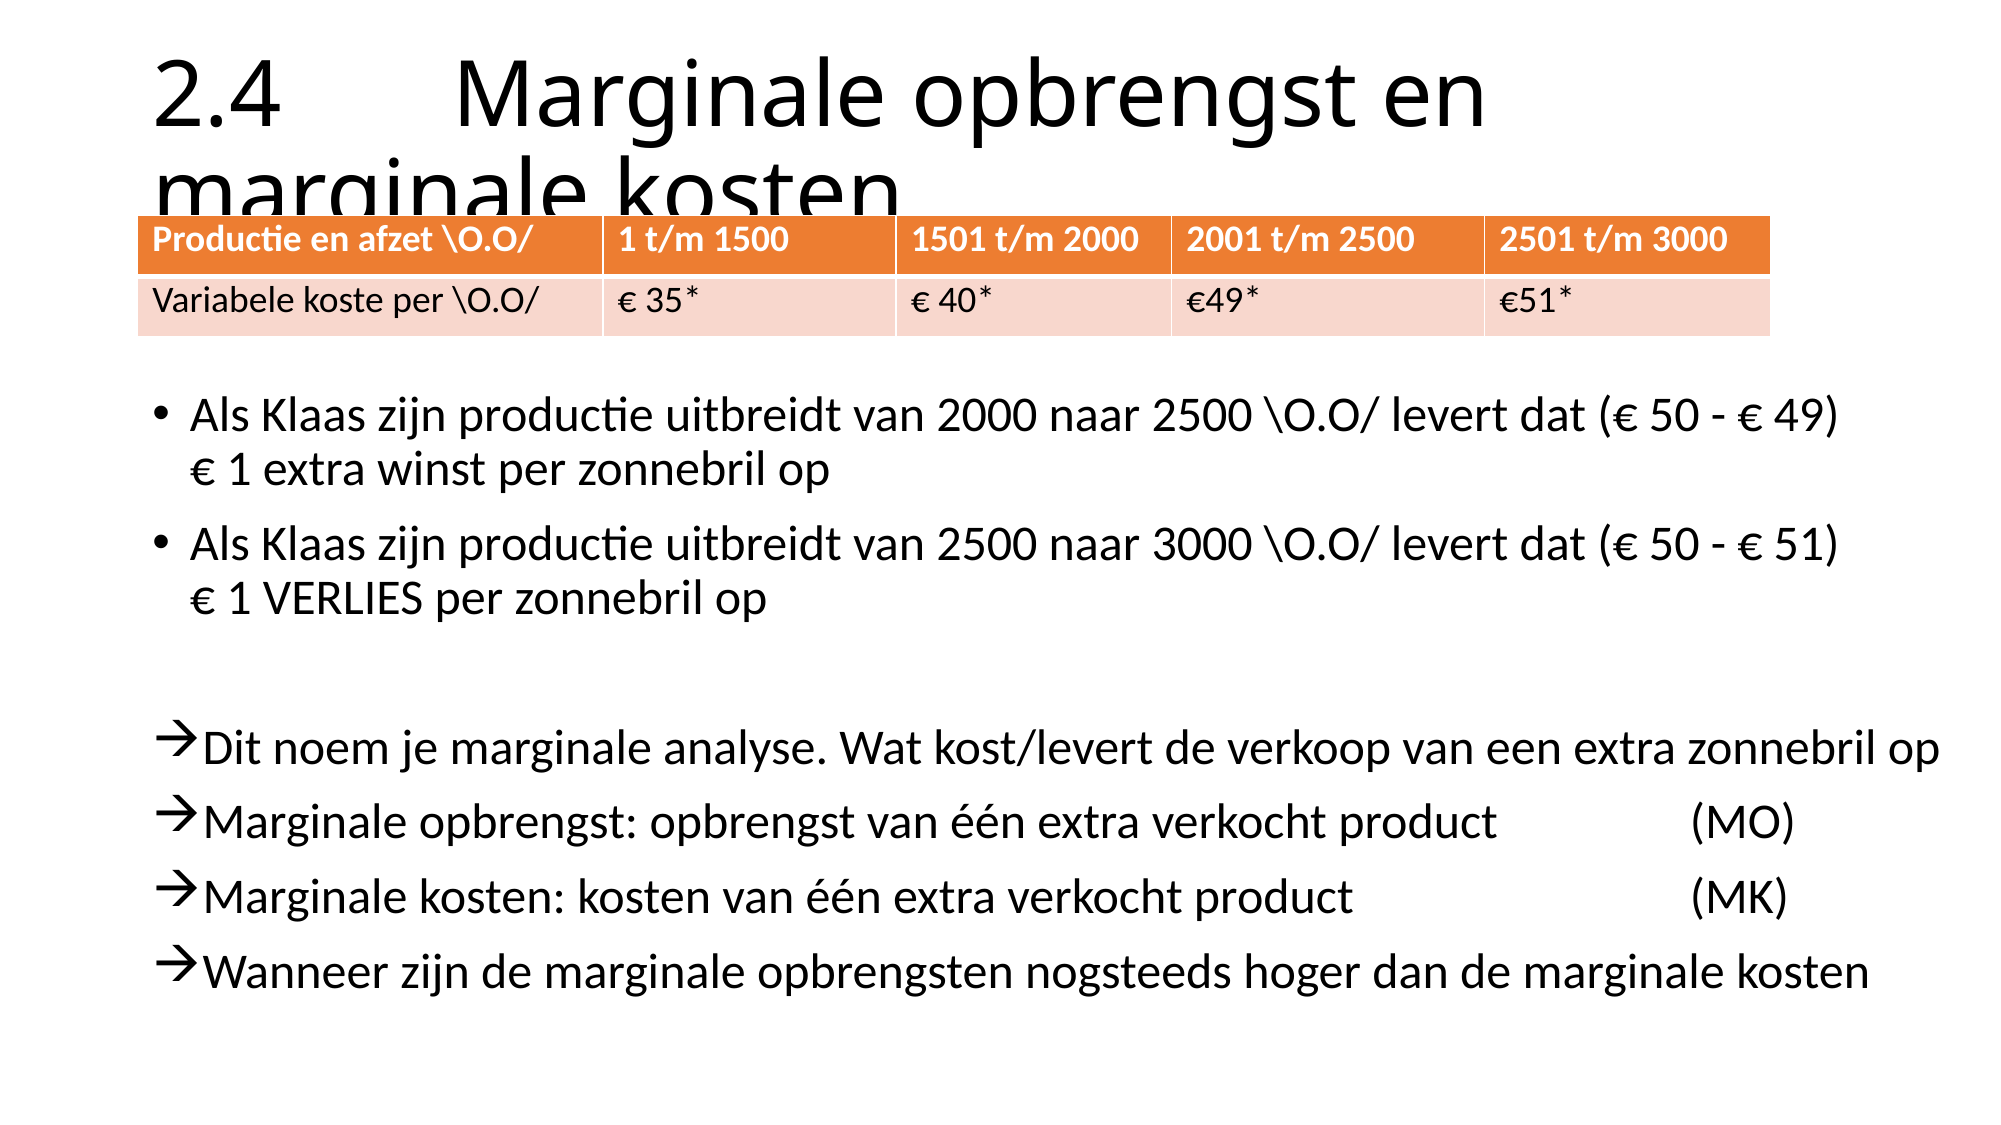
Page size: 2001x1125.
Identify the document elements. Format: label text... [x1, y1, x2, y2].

table_header 2501 t/m 3000 [1485, 216, 1770, 274]
title 2.4 Marginale opbrengst en marginale kosten [137, 37, 1863, 215]
table_header Productie en afzet \O.O/ [138, 216, 602, 274]
table_cell € 35* [604, 279, 895, 336]
table_cell Variabele koste per \O.O/ [138, 279, 602, 336]
list Als Klaas zijn productie uitbreidt van 2000 naar 2500 \O.O/ levert dat (€ 50 - € 49) € 1 extra winst per zonnebril op Als Klaas zijn productie uitbreidt van 2500 naar 3000 \O.O/ levert dat (€ 50 - € 51) € 1 VERLIES per zonnebril op Dit noem je marginale analyse. Wat kost/levert de verkoop van een extra zonnebril op Marginale opbrengst: opbrengst van één extra verkocht product (MO) Marginale kosten: kosten van één extra verkocht product (MK) Wanneer zijn de marginale opbrengsten nogsteeds hoger dan de marginale kosten [137, 215, 2000, 1114]
table_cell €51* [1485, 279, 1770, 336]
table_cell € 40* [897, 279, 1171, 336]
table_header 1501 t/m 2000 [897, 216, 1171, 274]
table_header 2001 t/m 2500 [1172, 216, 1484, 274]
table_header 1 t/m 1500 [604, 216, 895, 274]
table_cell €49* [1172, 279, 1484, 336]
